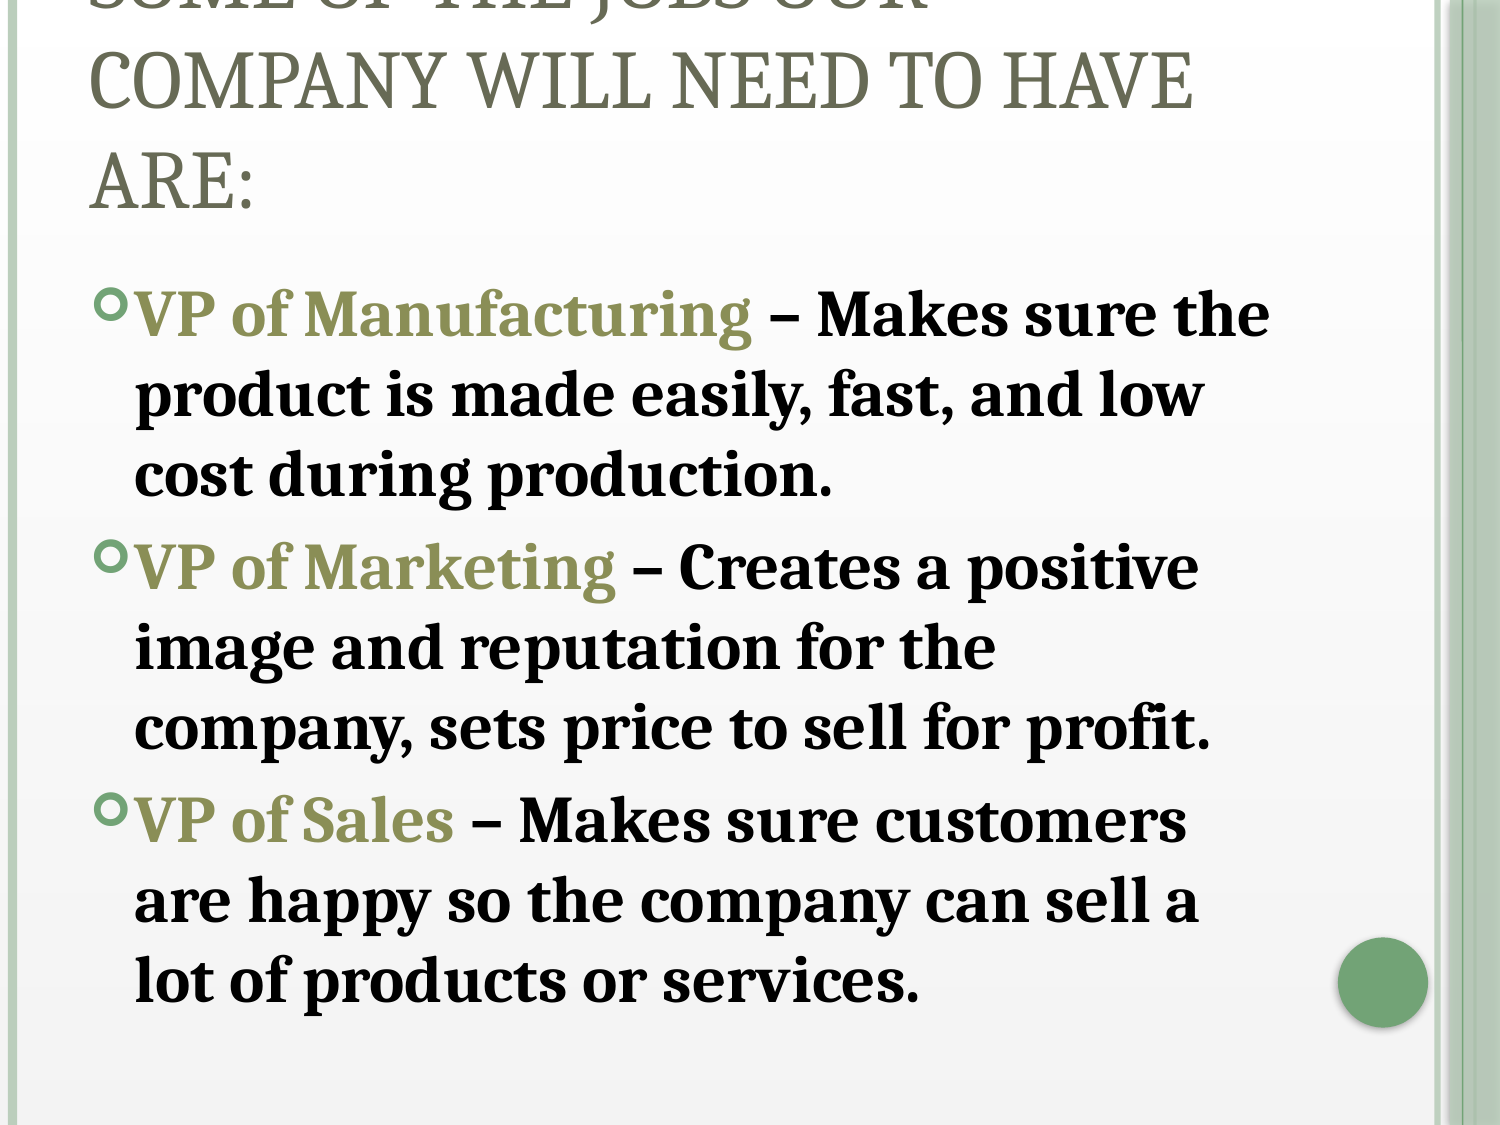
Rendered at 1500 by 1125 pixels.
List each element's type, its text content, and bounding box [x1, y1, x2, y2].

title Some of the jobs our company will need to have are: [75, 45, 1300, 233]
list VP of Manufacturing – Makes sure the product is made easily, fast, and low cost during production. VP of Marketing – Creates a positive image and reputation for the company, sets price to sell for profit. VP of Sales – Makes sure customers are happy so the company can sell a lot of products or services. [74, 262, 1301, 1063]
